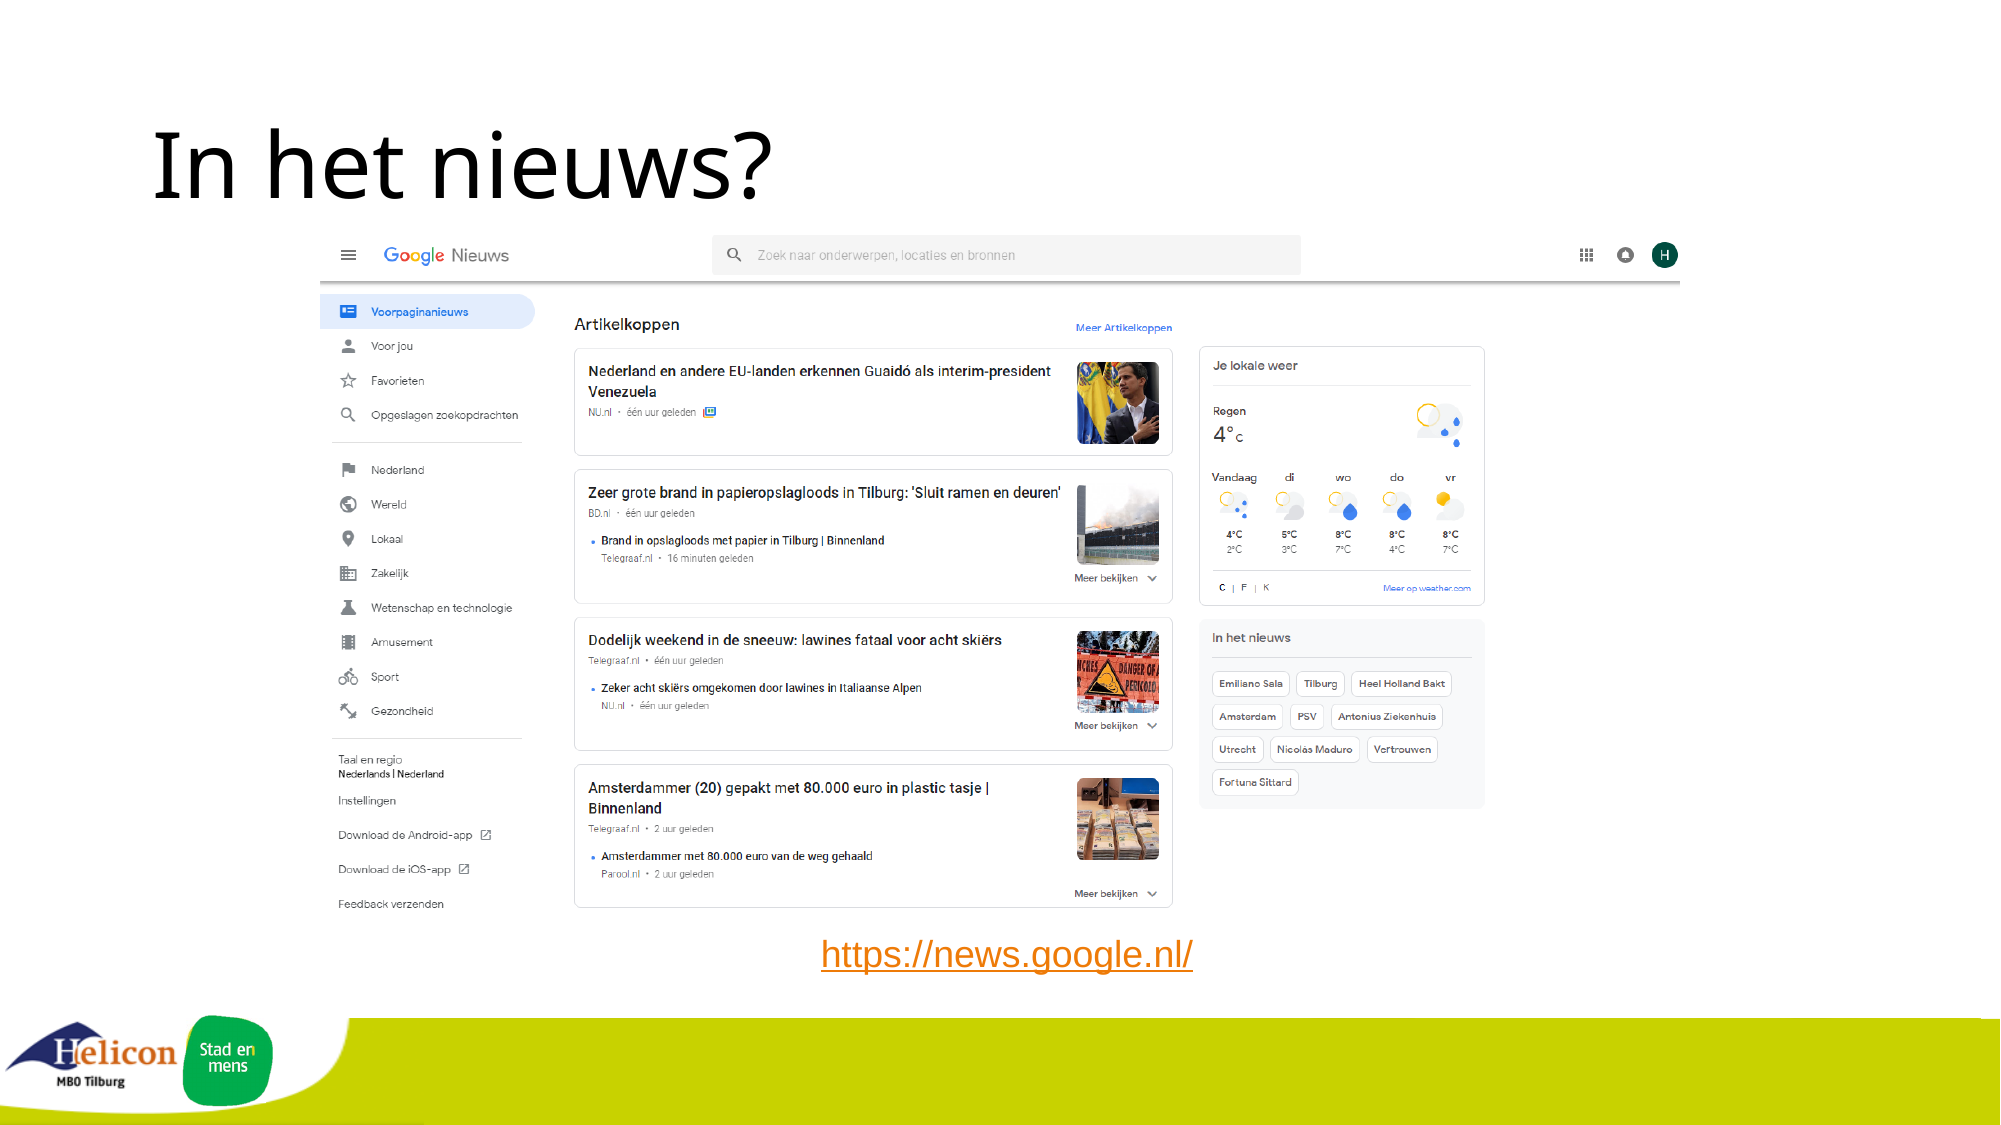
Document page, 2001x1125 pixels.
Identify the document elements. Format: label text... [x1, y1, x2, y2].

picture [0, 1013, 424, 1125]
text_box https://news.google.nl/ [446, 923, 1568, 983]
picture [320, 230, 1680, 923]
title In het nieuws? [137, 59, 1863, 278]
